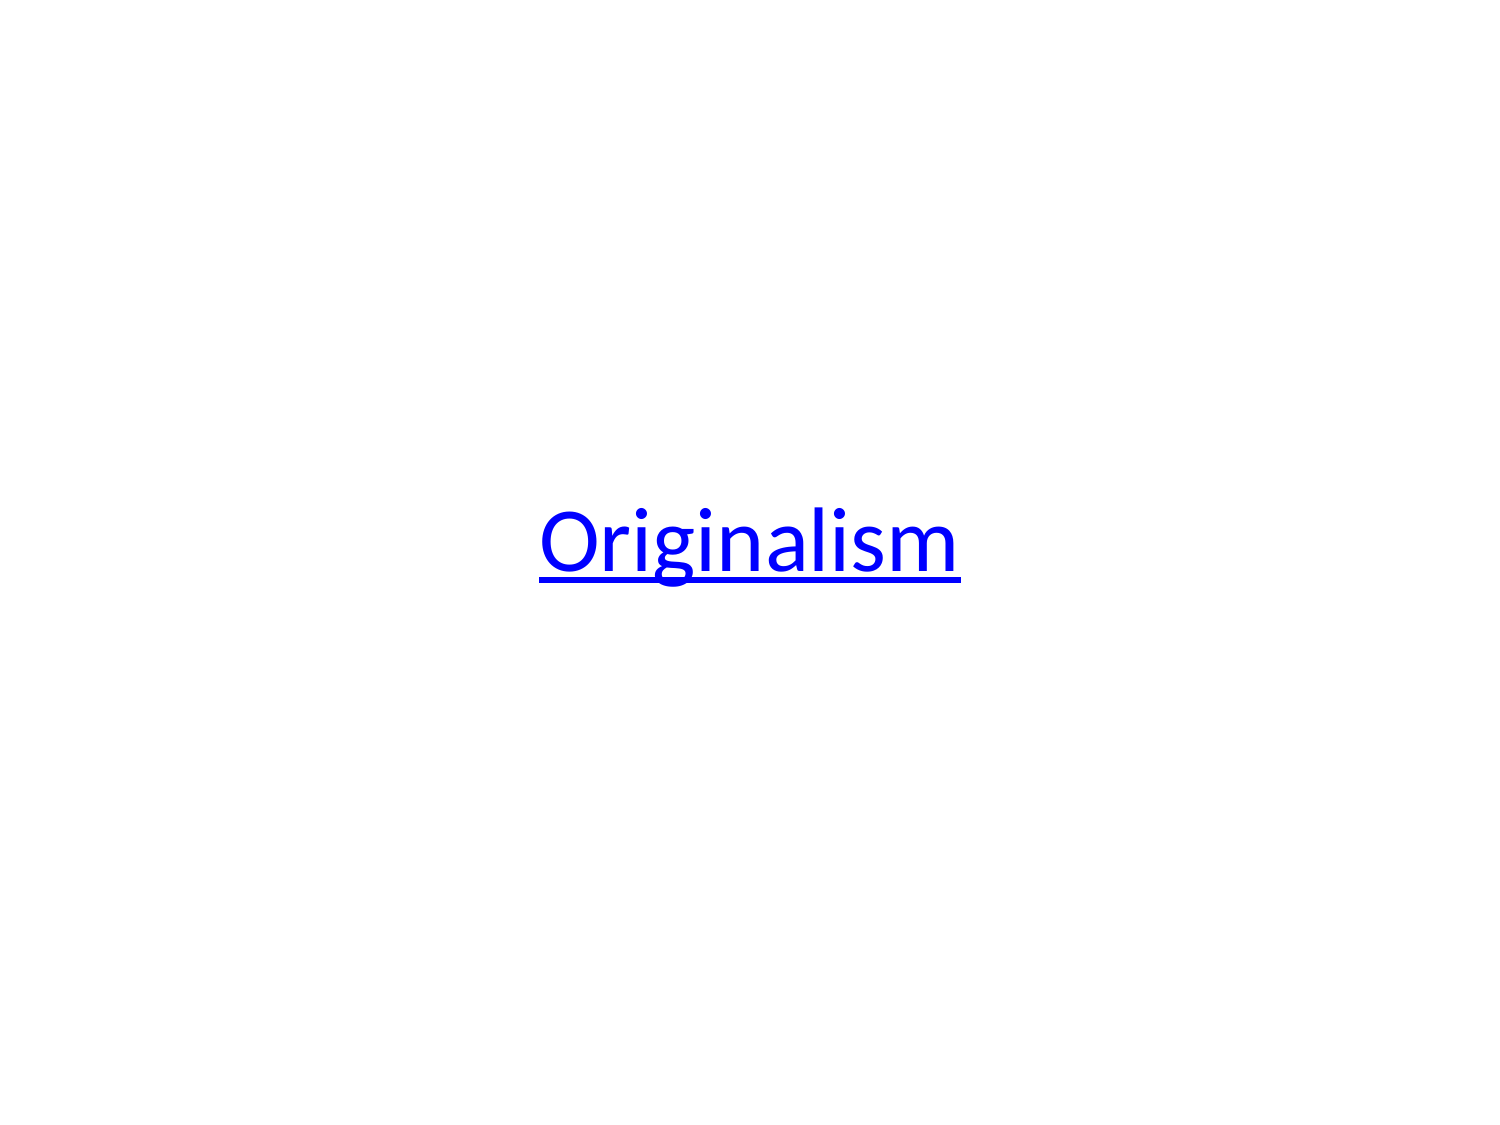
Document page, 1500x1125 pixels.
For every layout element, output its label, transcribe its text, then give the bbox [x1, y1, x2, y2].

title Originalism [75, 45, 1425, 1025]
